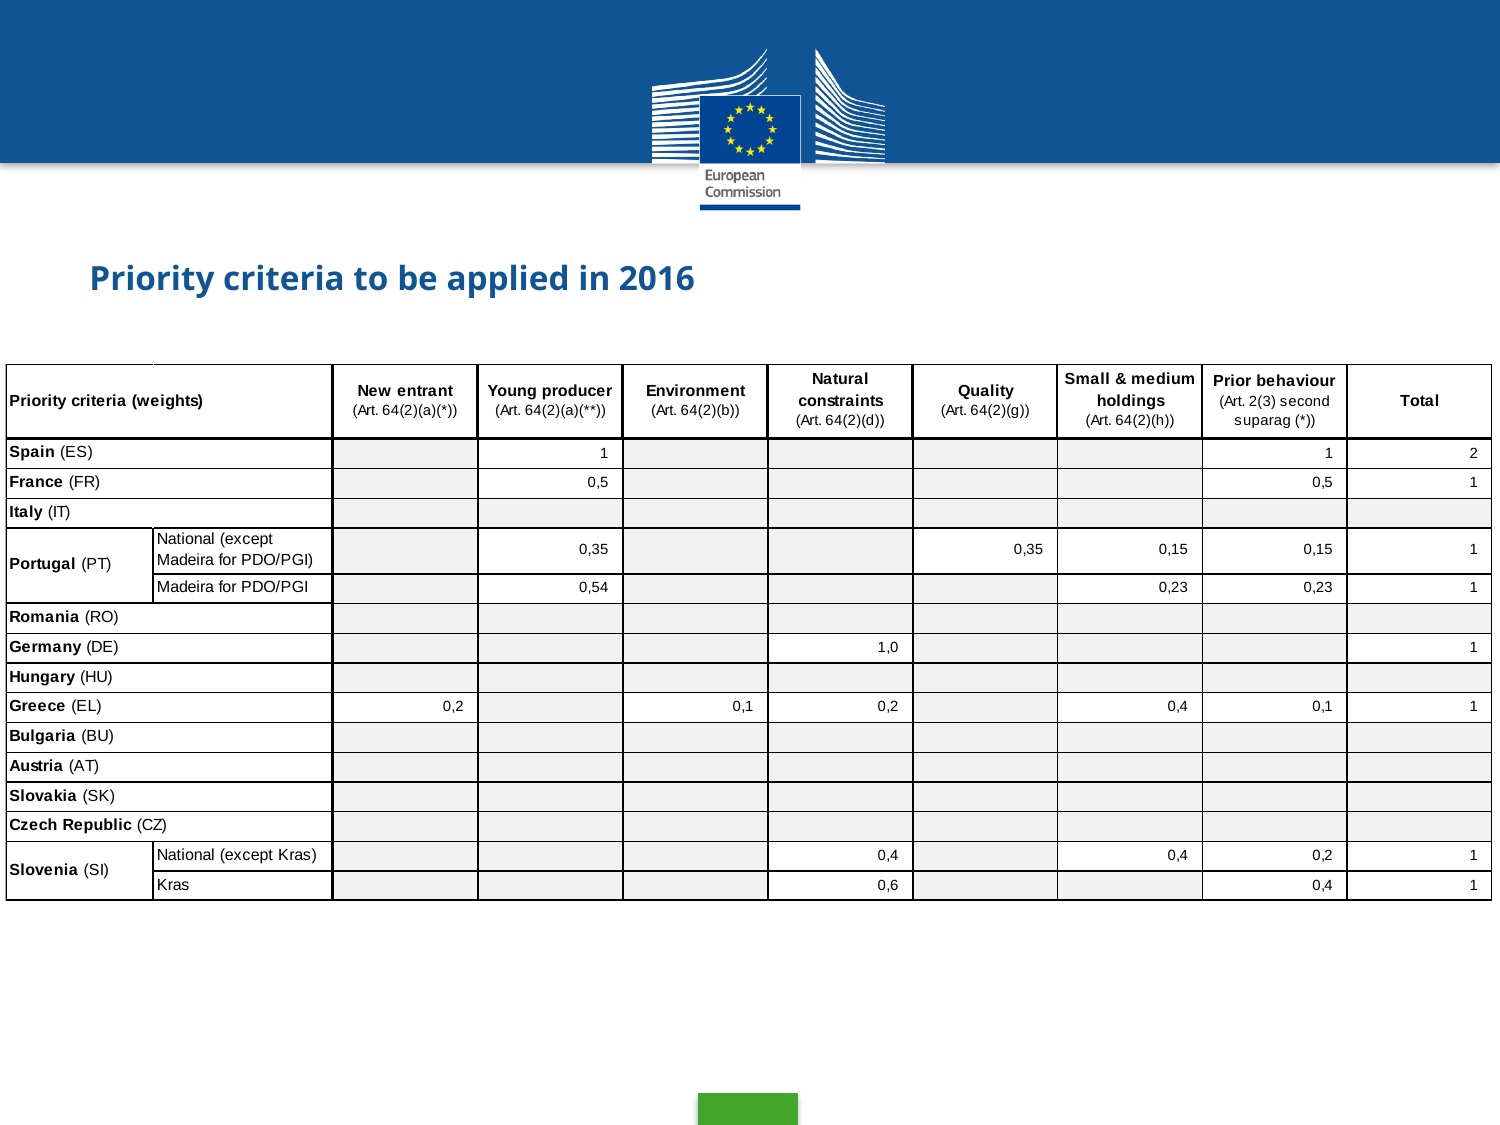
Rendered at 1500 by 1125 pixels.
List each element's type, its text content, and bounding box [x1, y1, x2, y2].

title Priority criteria to be applied in 2016 [74, 215, 1425, 339]
picture [5, 363, 1494, 902]
picture [652, 48, 885, 211]
